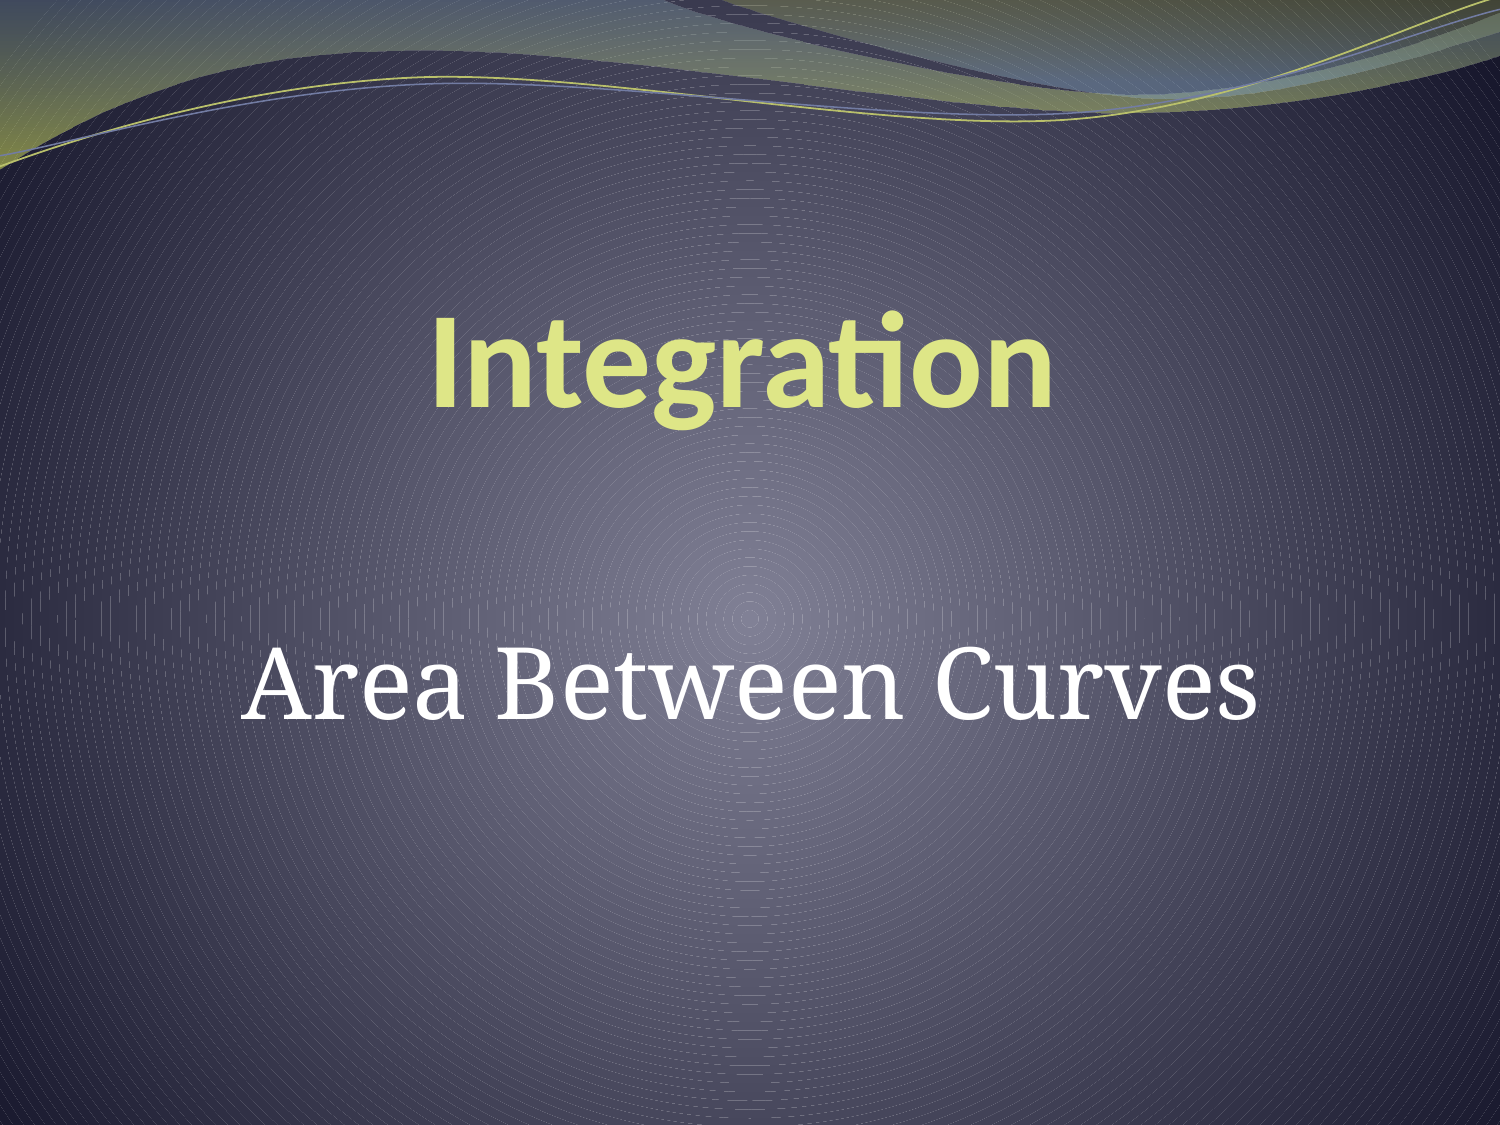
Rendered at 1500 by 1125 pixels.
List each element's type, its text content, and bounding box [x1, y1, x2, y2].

title Integration [99, 187, 1388, 575]
subtitle Area Between Curves [112, 612, 1401, 950]
